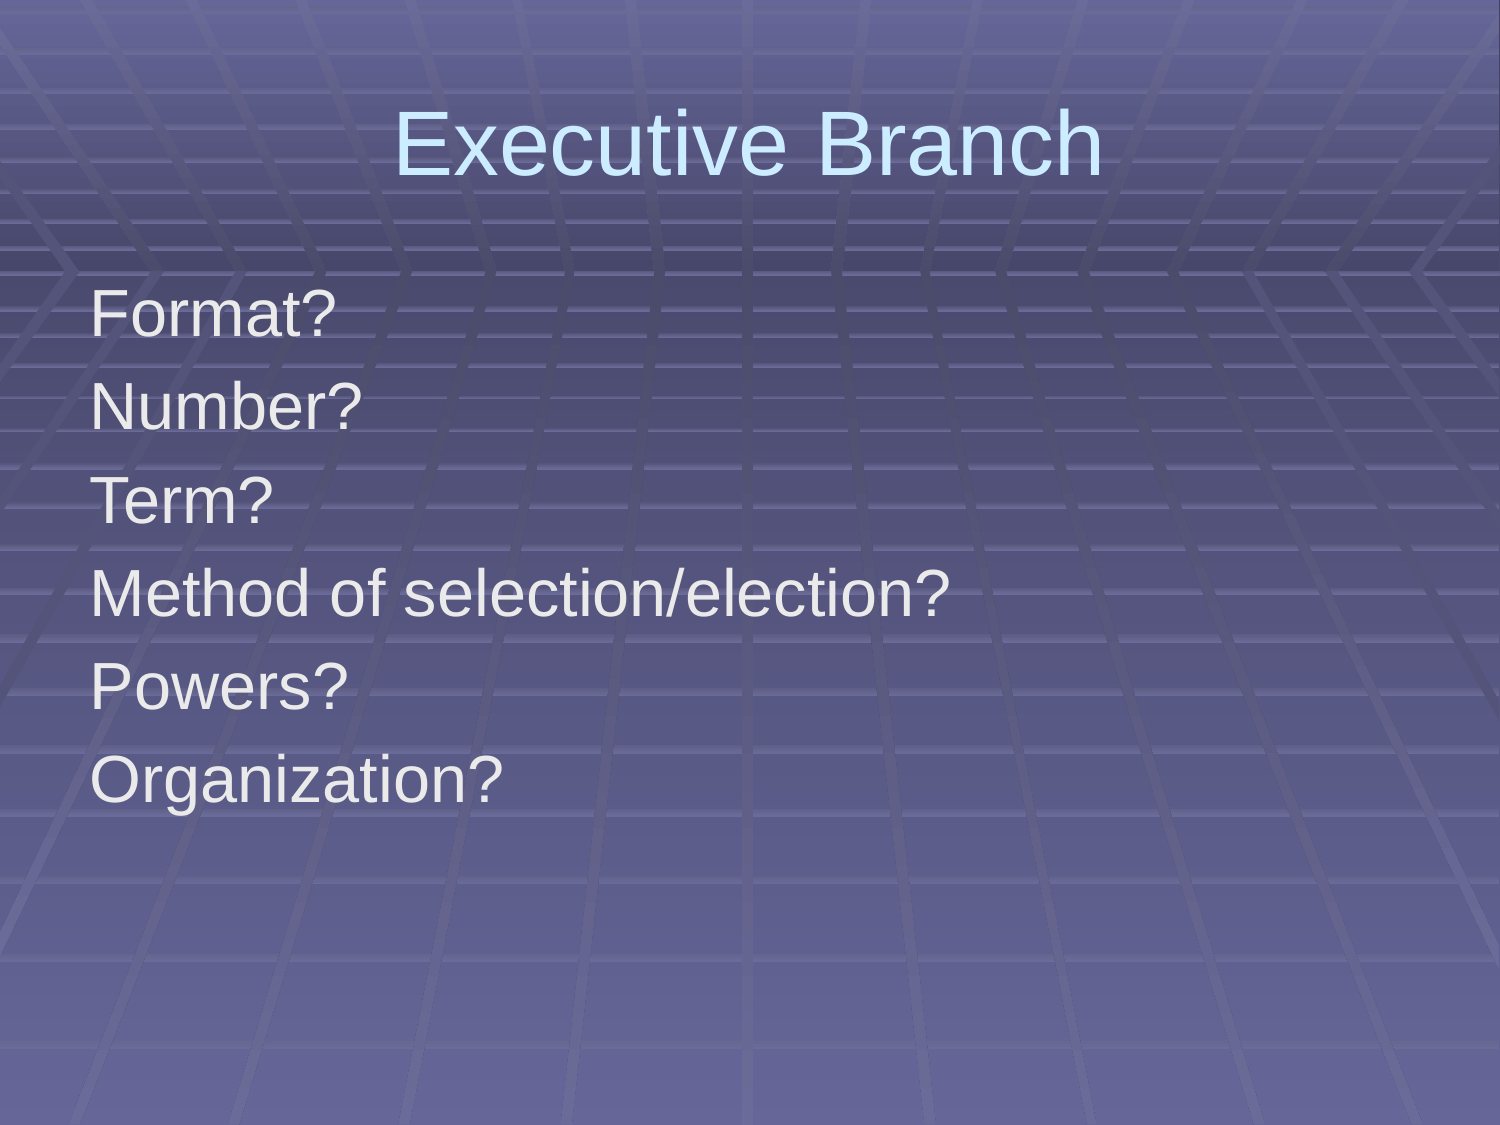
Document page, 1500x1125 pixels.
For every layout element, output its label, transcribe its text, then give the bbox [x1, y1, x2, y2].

list Format? Number? Term? Method of selection/election? Powers? Organization? [74, 262, 1425, 1000]
title Executive Branch [74, 44, 1425, 233]
